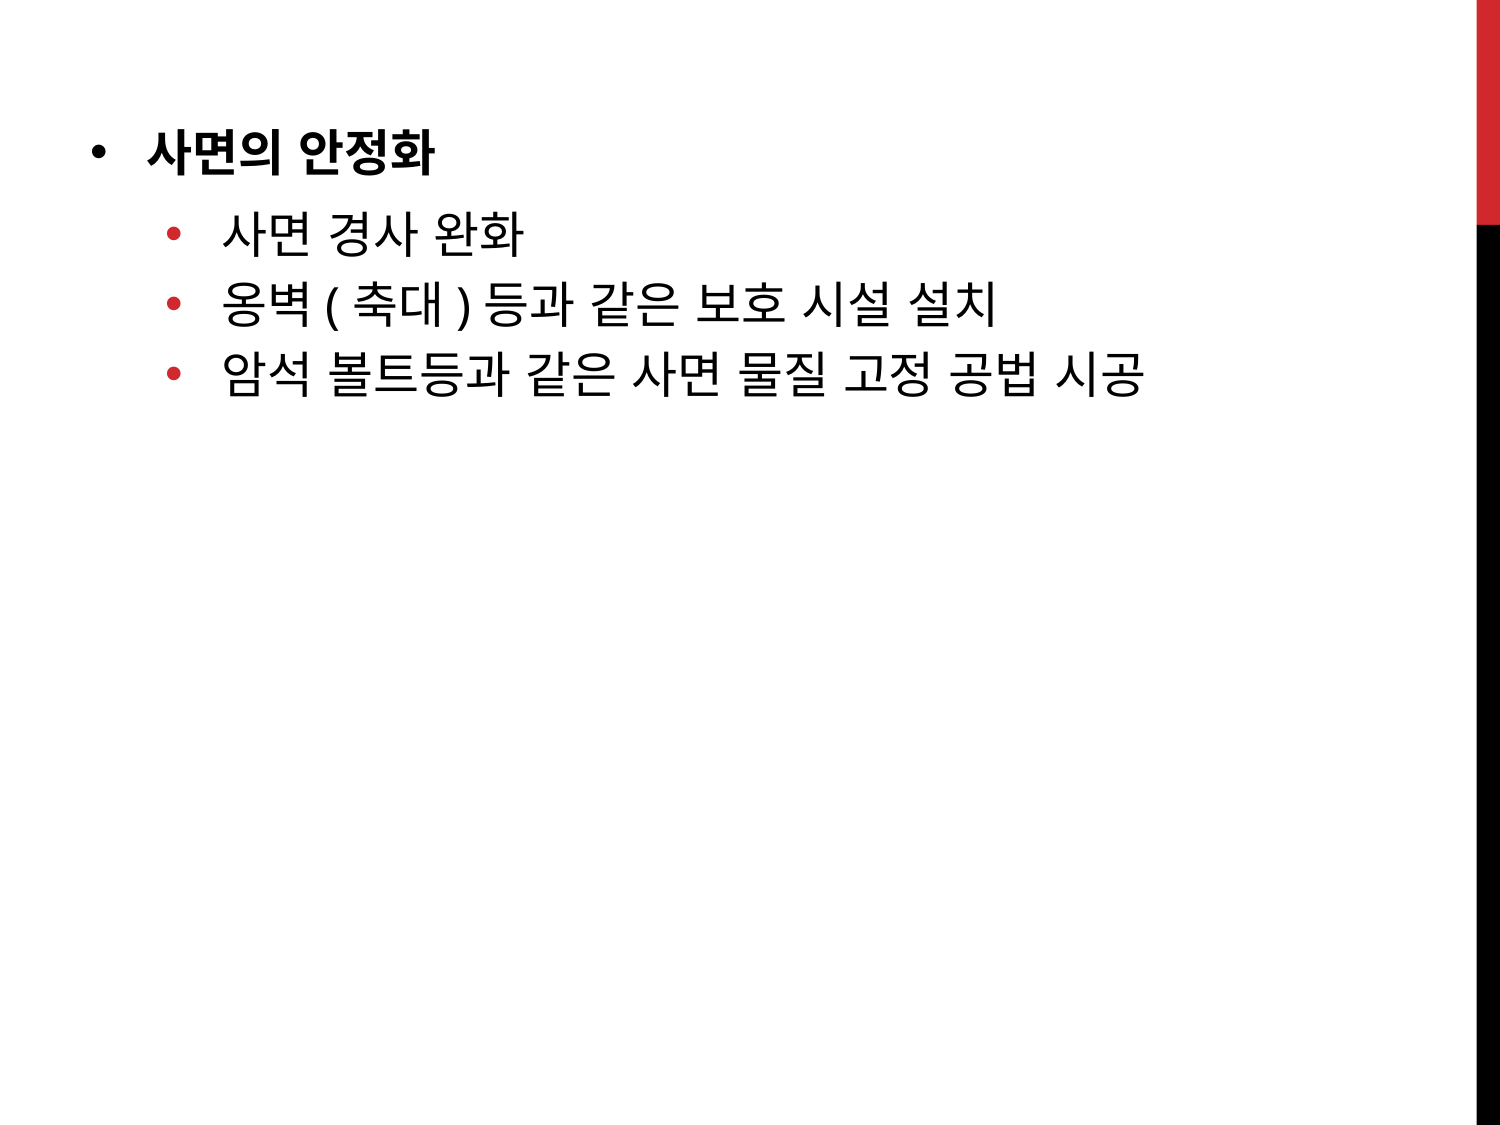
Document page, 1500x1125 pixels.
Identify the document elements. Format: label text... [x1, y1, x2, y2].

list 사면의 안정화 사면 경사 완화 옹벽(축대)등과 같은 보호 시설 설치 암석 볼트등과 같은 사면 물질 고정 공법 시공 [75, 113, 1325, 1005]
